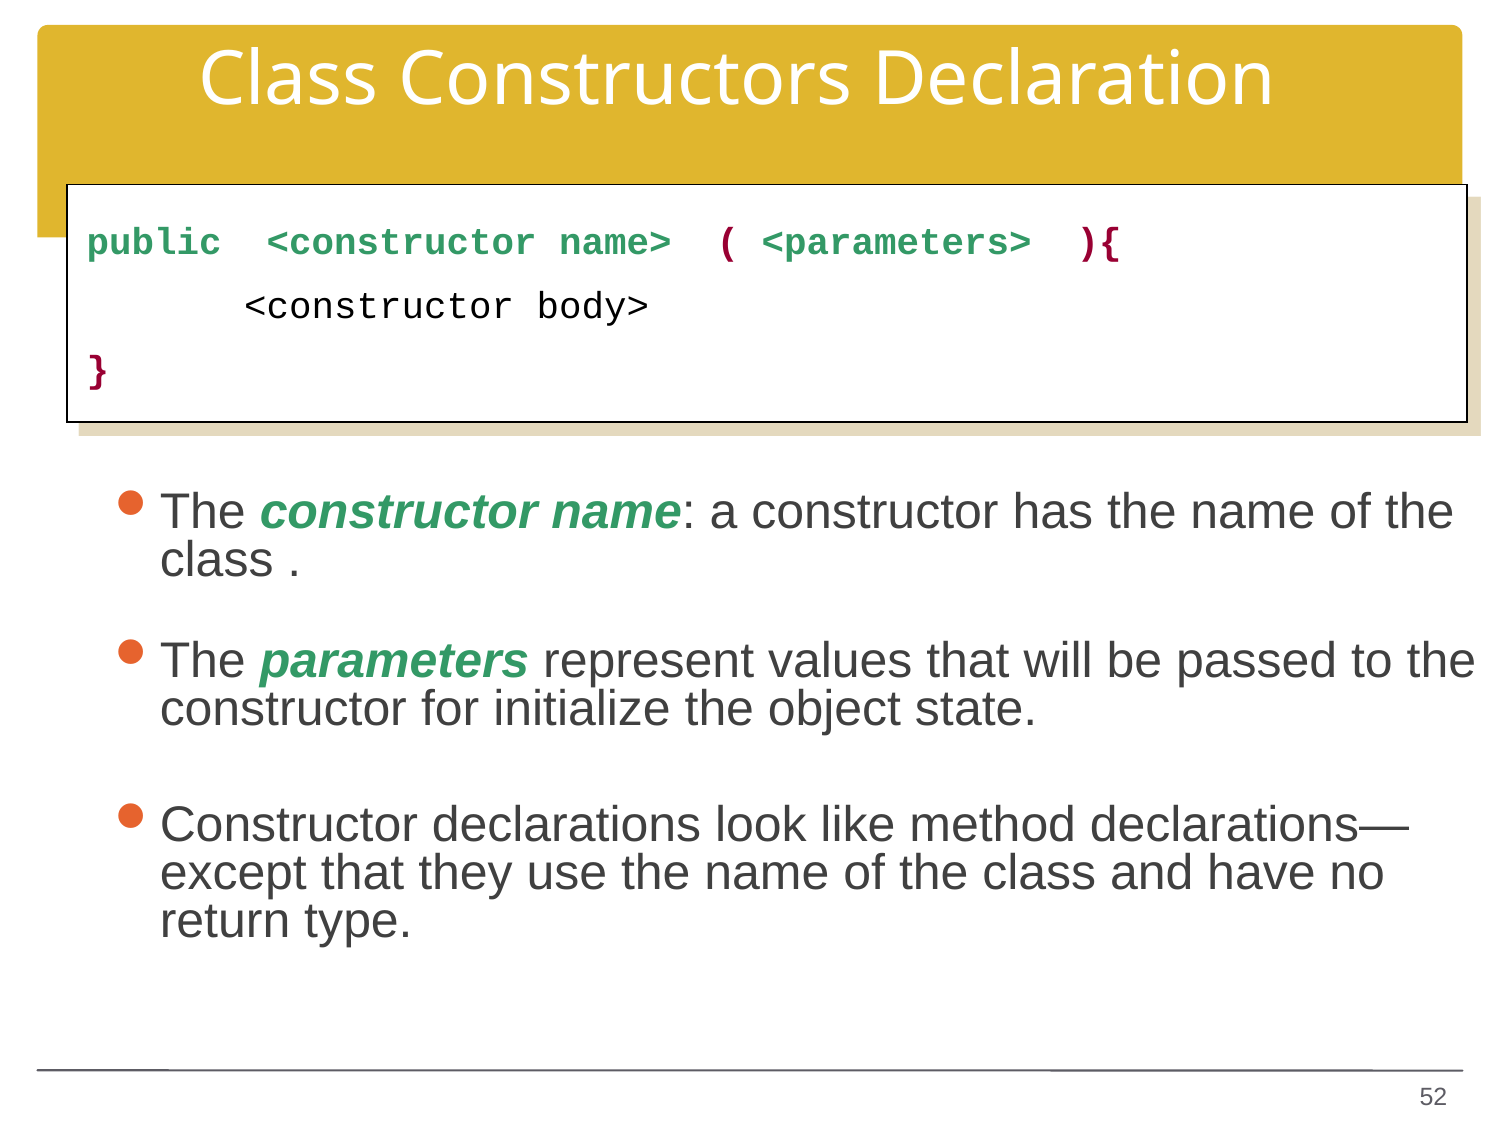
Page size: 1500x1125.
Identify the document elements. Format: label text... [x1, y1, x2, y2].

title Class Constructors Declaration [99, 0, 1376, 151]
slide_number 52 [1112, 1069, 1463, 1123]
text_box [52, 184, 1475, 423]
list The constructor name: a constructor has the name of the class . The parameters represent values that will be passed to the constructor for initialize the object state. Constructor declarations look like method declarations—except that they use the name of the class and have no return type. [99, 412, 1500, 1125]
